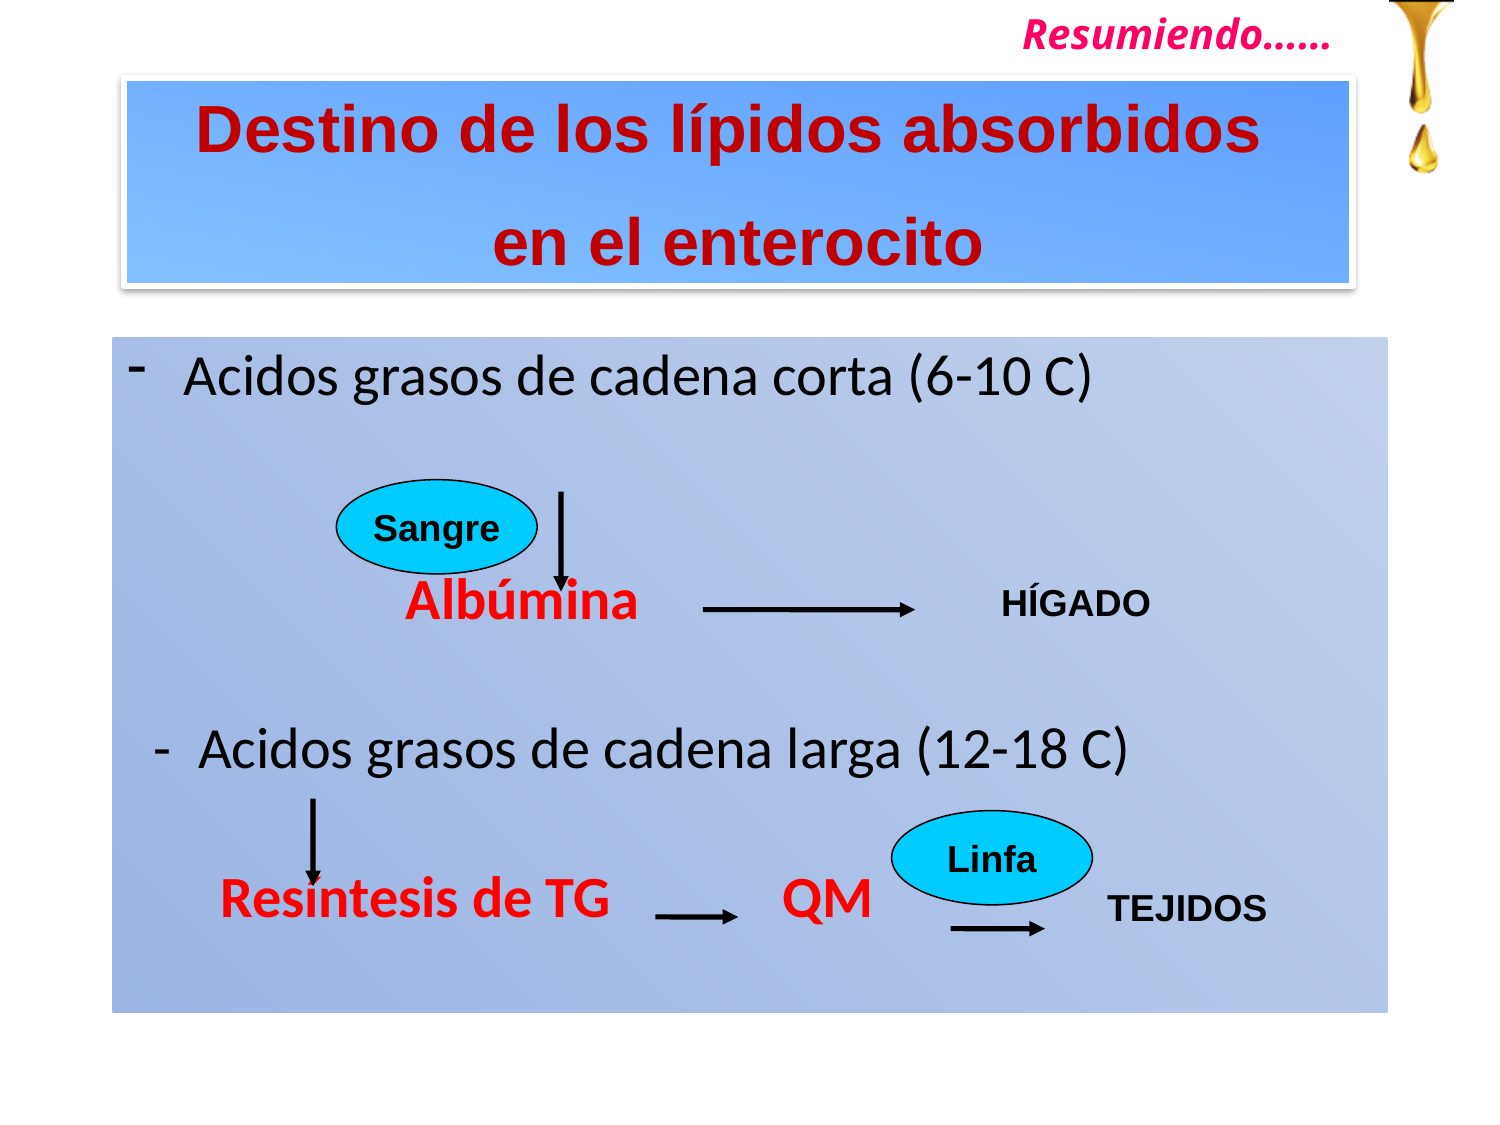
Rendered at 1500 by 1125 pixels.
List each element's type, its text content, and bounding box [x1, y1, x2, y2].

text_box [655, 910, 739, 924]
text_box Sangre [336, 479, 538, 574]
list Acidos grasos de cadena corta (6-10 C) Albúmina - Acidos grasos de cadena larga (12-18 C) Resíntesis de TG QM [112, 337, 1388, 1013]
text_box TEJIDOS [1092, 881, 1341, 937]
text_box Linfa [891, 810, 1093, 905]
text_box Resumiendo…… [1007, 0, 1349, 65]
text_box HÍGADO [986, 576, 1258, 632]
text_box [306, 798, 320, 887]
text_box Destino de los lípidos absorbidos en el enterocito [121, 75, 1356, 289]
text_box [950, 922, 1046, 935]
text_box [554, 491, 568, 592]
picture [1388, 0, 1454, 212]
text_box [702, 603, 916, 616]
